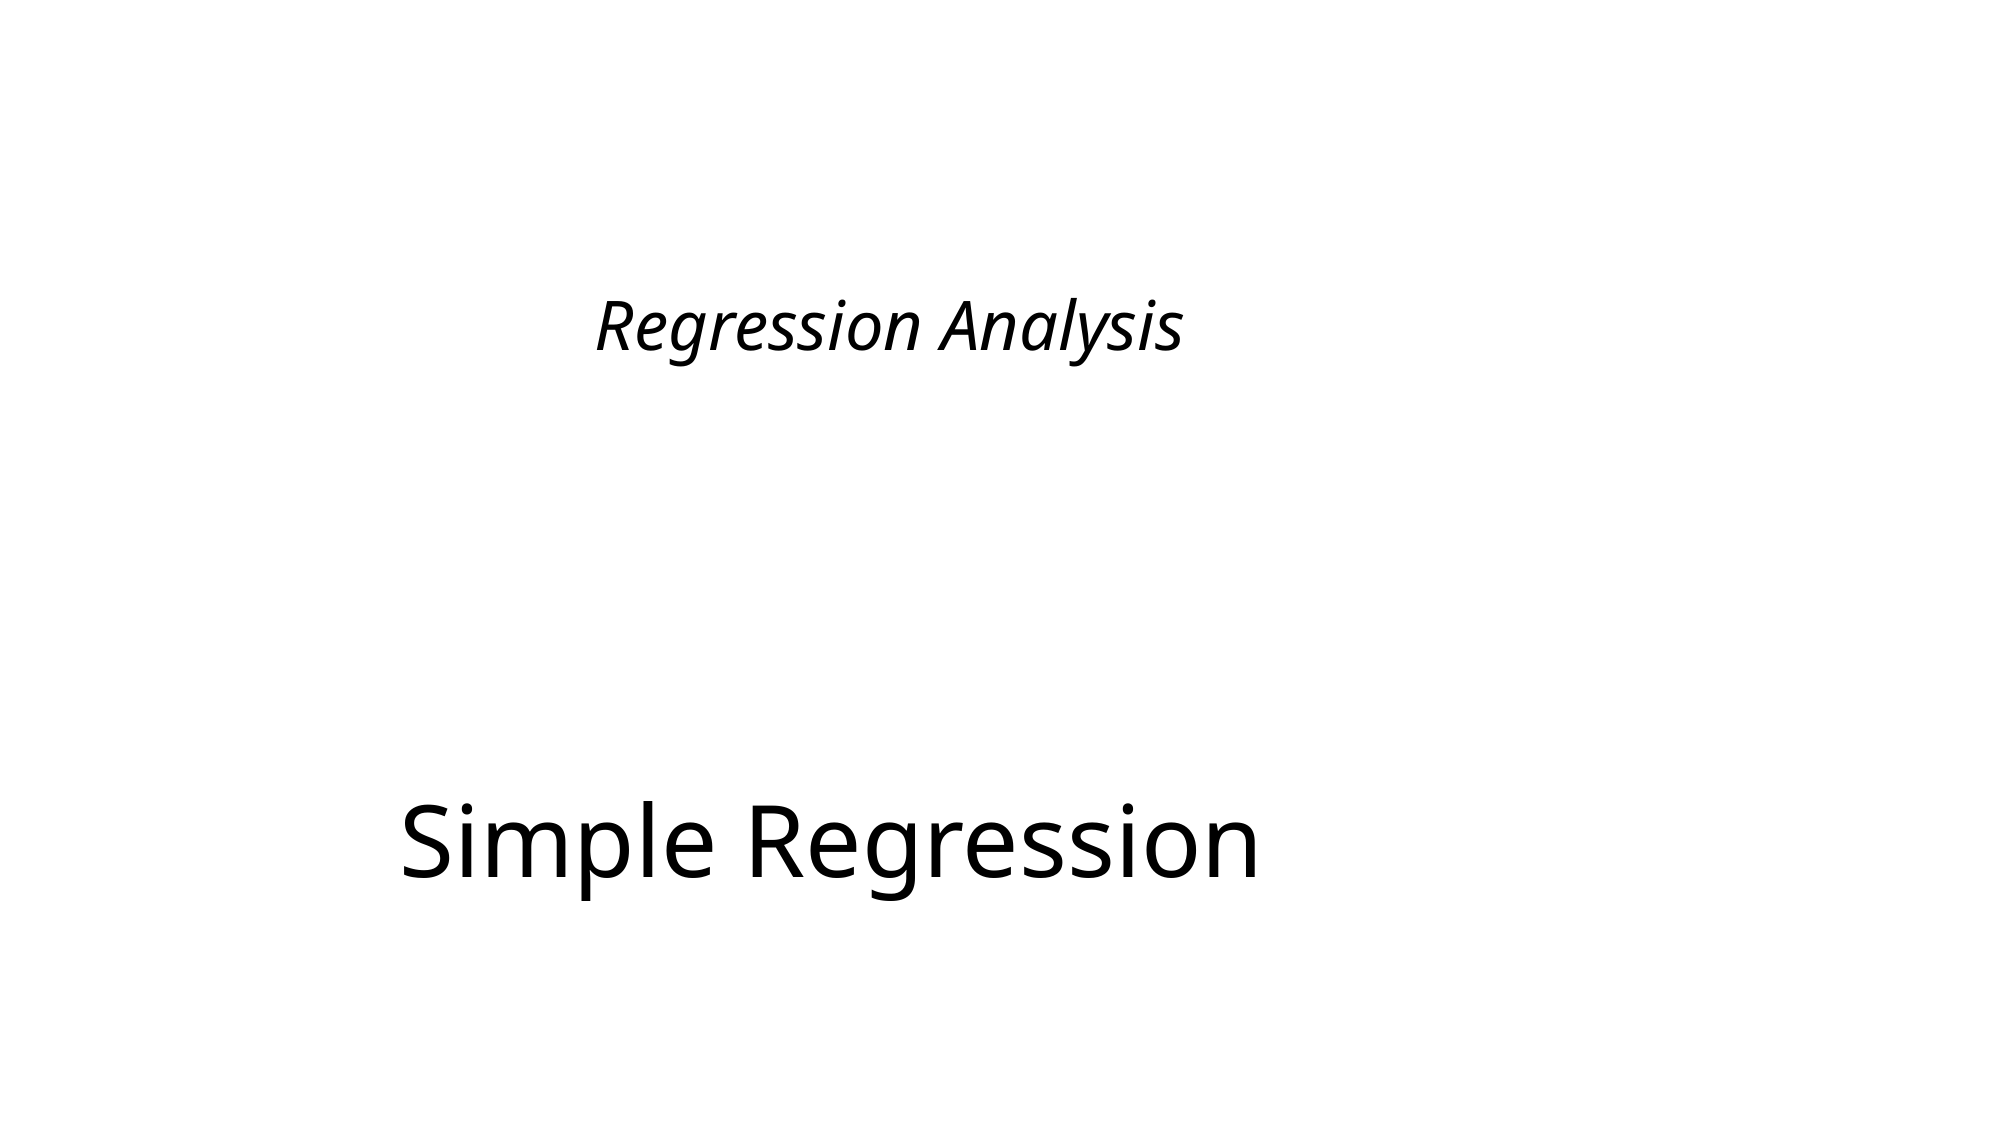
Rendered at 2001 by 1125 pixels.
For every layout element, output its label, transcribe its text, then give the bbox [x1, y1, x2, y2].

text_box Simple Regression [49, 653, 1615, 910]
title Regression Analysis [125, 273, 1655, 429]
